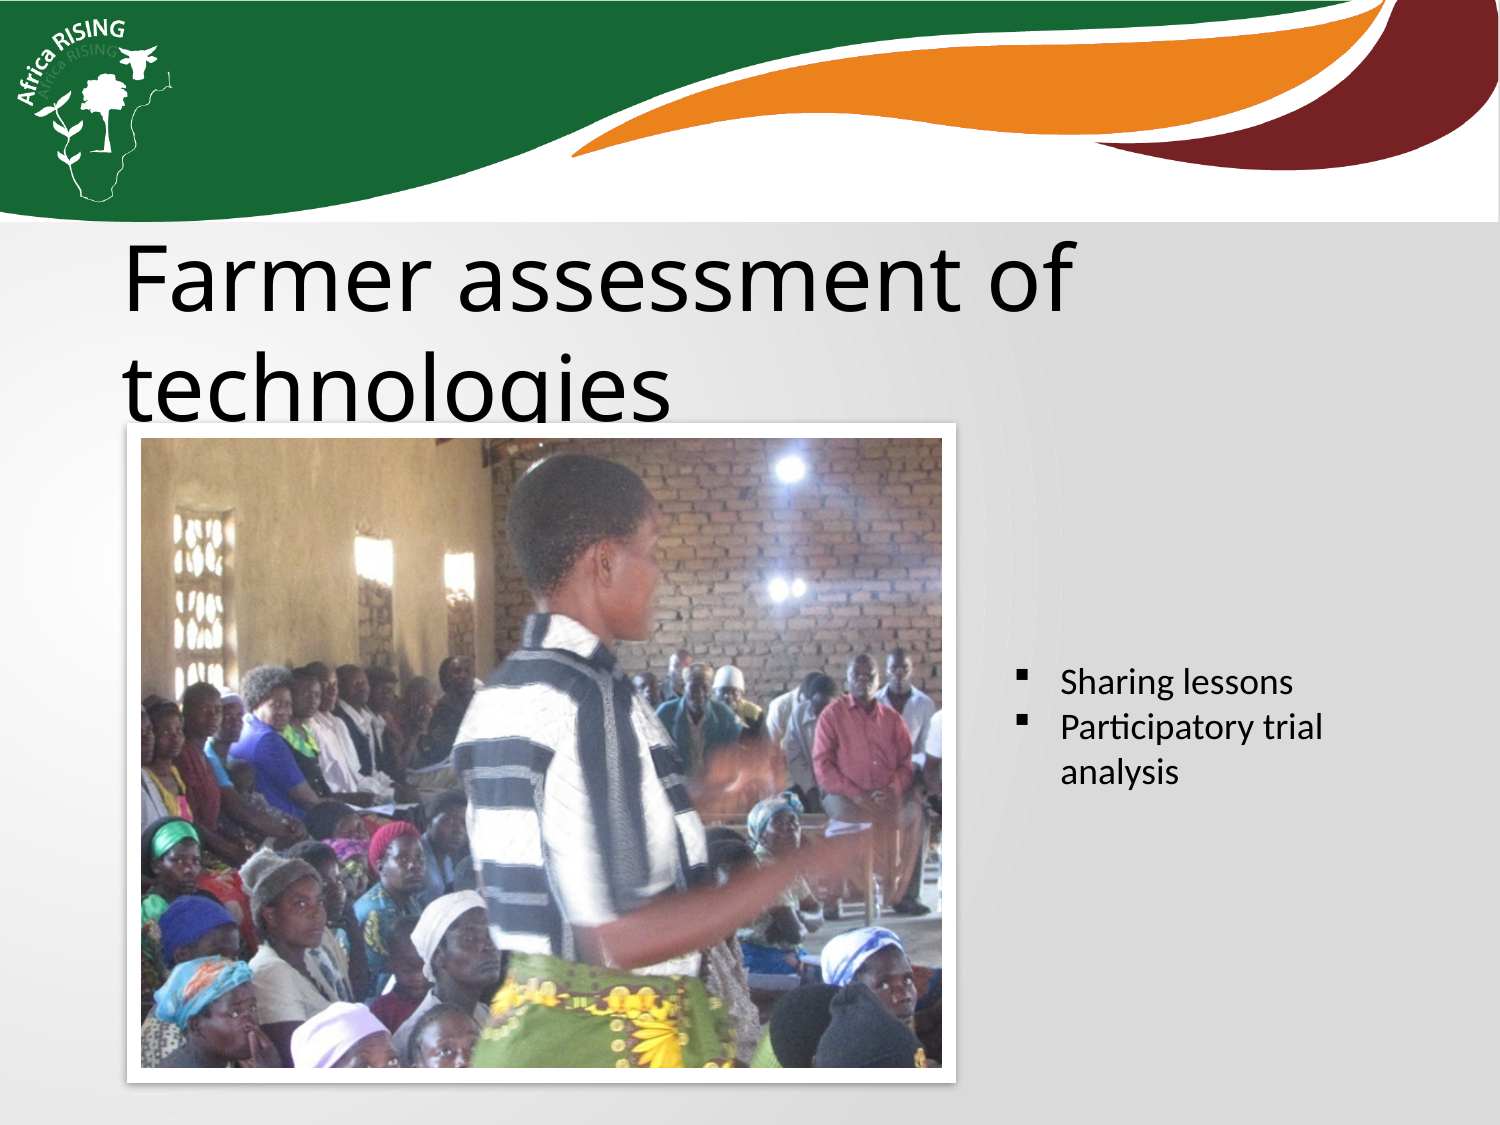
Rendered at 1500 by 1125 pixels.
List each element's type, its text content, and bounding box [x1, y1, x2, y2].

picture [0, 0, 1499, 222]
picture [140, 436, 942, 1069]
text_box Sharing lessons Participatory trial analysis [998, 649, 1357, 800]
list Farmer assessment of technologies [87, 212, 1363, 350]
